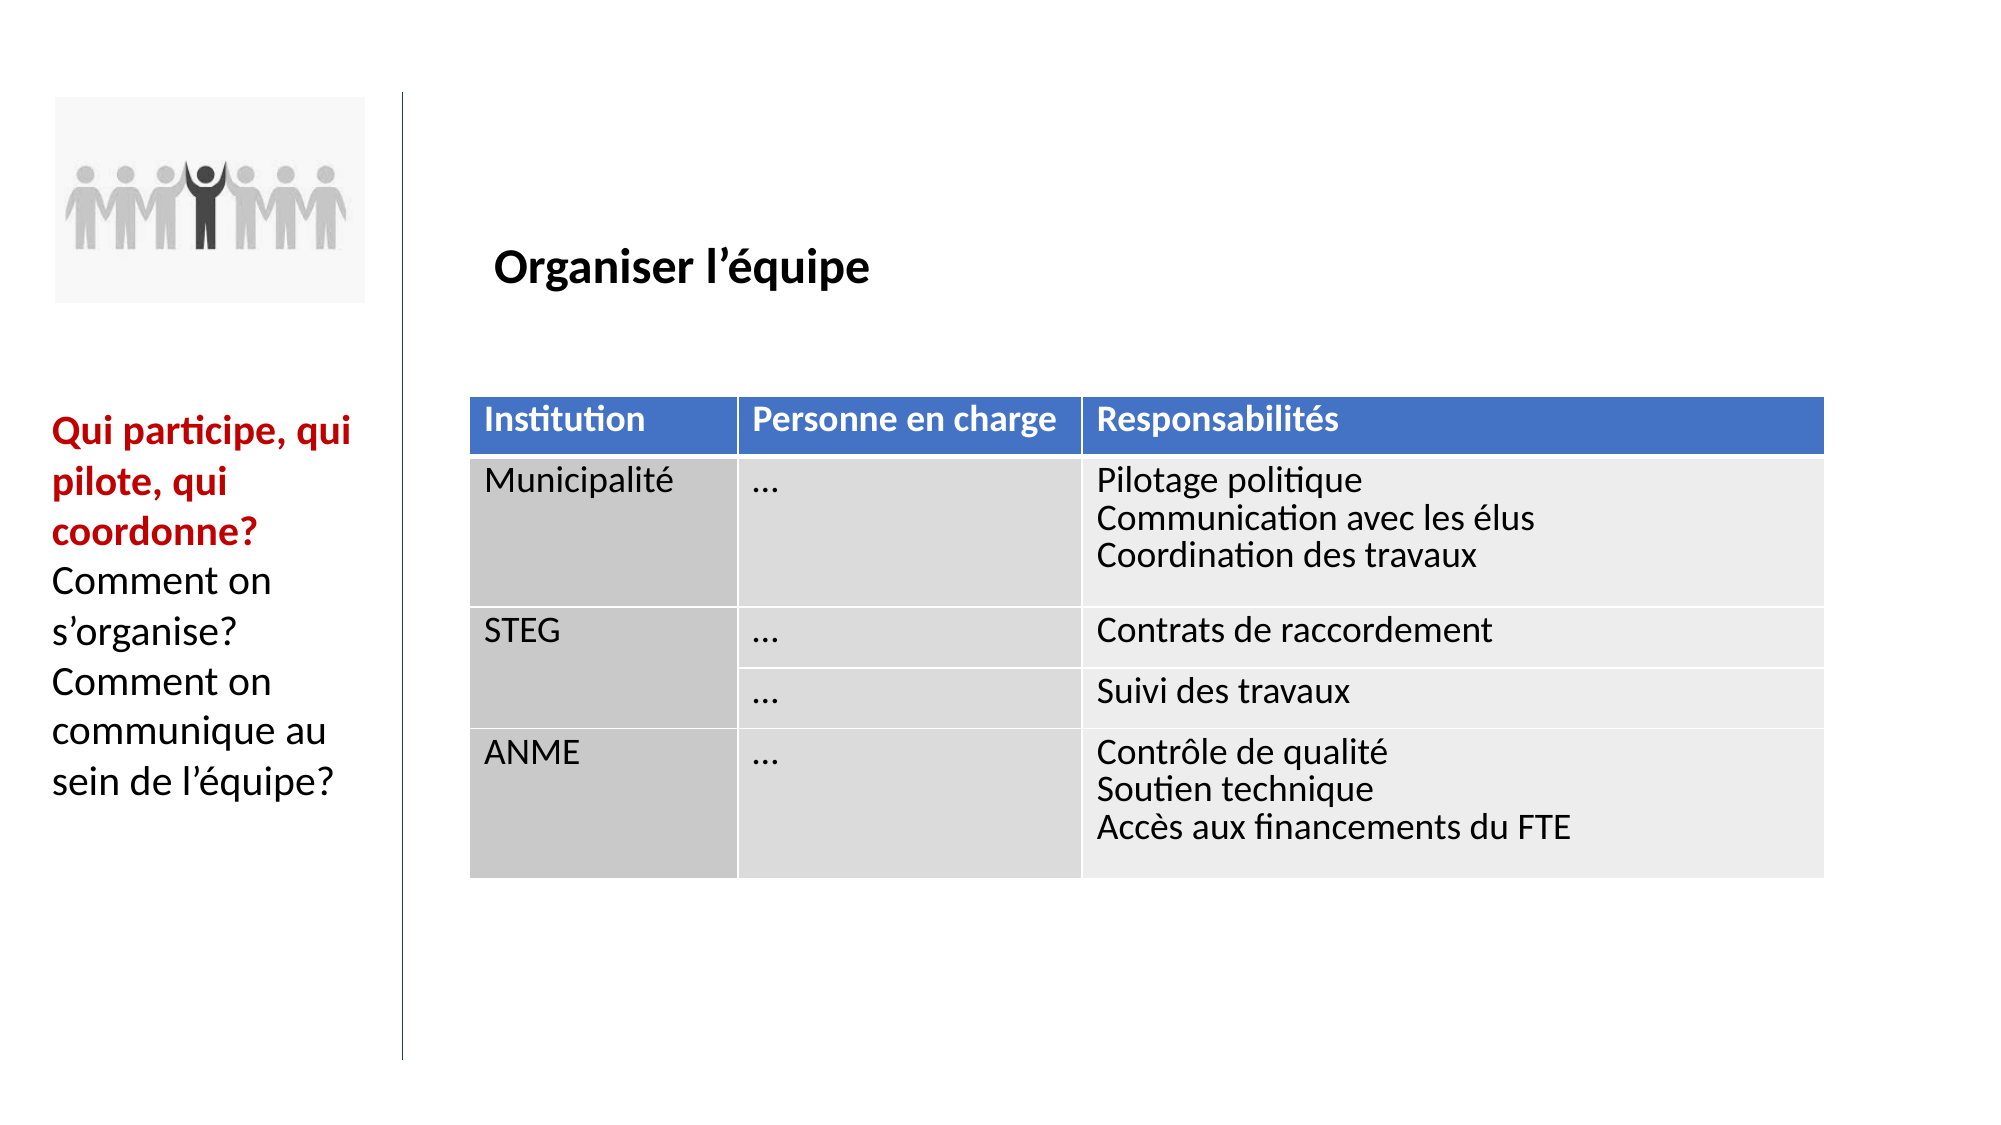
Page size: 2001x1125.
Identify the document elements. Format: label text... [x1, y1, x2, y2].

table_cell Municipalité [470, 459, 737, 606]
table_header Institution [470, 397, 737, 454]
table_cell Pilotage politique Communication avec les élus Coordination des travaux [1083, 459, 1824, 606]
table_cell … [739, 669, 1081, 728]
text_box Qui participe, qui pilote, qui coordonne? Comment on s’organise? Comment on communique au sein de l’équipe? [403, 395, 412, 811]
table_cell STEG [470, 608, 737, 728]
table_cell Contrôle de qualité Soutien technique Accès aux financements du FTE [1083, 729, 1824, 878]
table_header Responsabilités [1083, 397, 1824, 454]
table_cell Suivi des travaux [1083, 669, 1824, 728]
picture [55, 97, 365, 303]
table_cell … [739, 729, 1081, 878]
table_cell … [739, 459, 1081, 606]
table_cell … [739, 608, 1081, 667]
table_header Personne en charge [739, 397, 1081, 454]
text_box Qui participe, qui pilote, qui coordonne? Comment on s’organise? Comment on communique au sein de l’équipe? [37, 395, 402, 811]
table_cell ANME [470, 729, 737, 878]
text_box Organiser l’équipe [479, 226, 886, 302]
table_cell Contrats de raccordement [1083, 608, 1824, 667]
